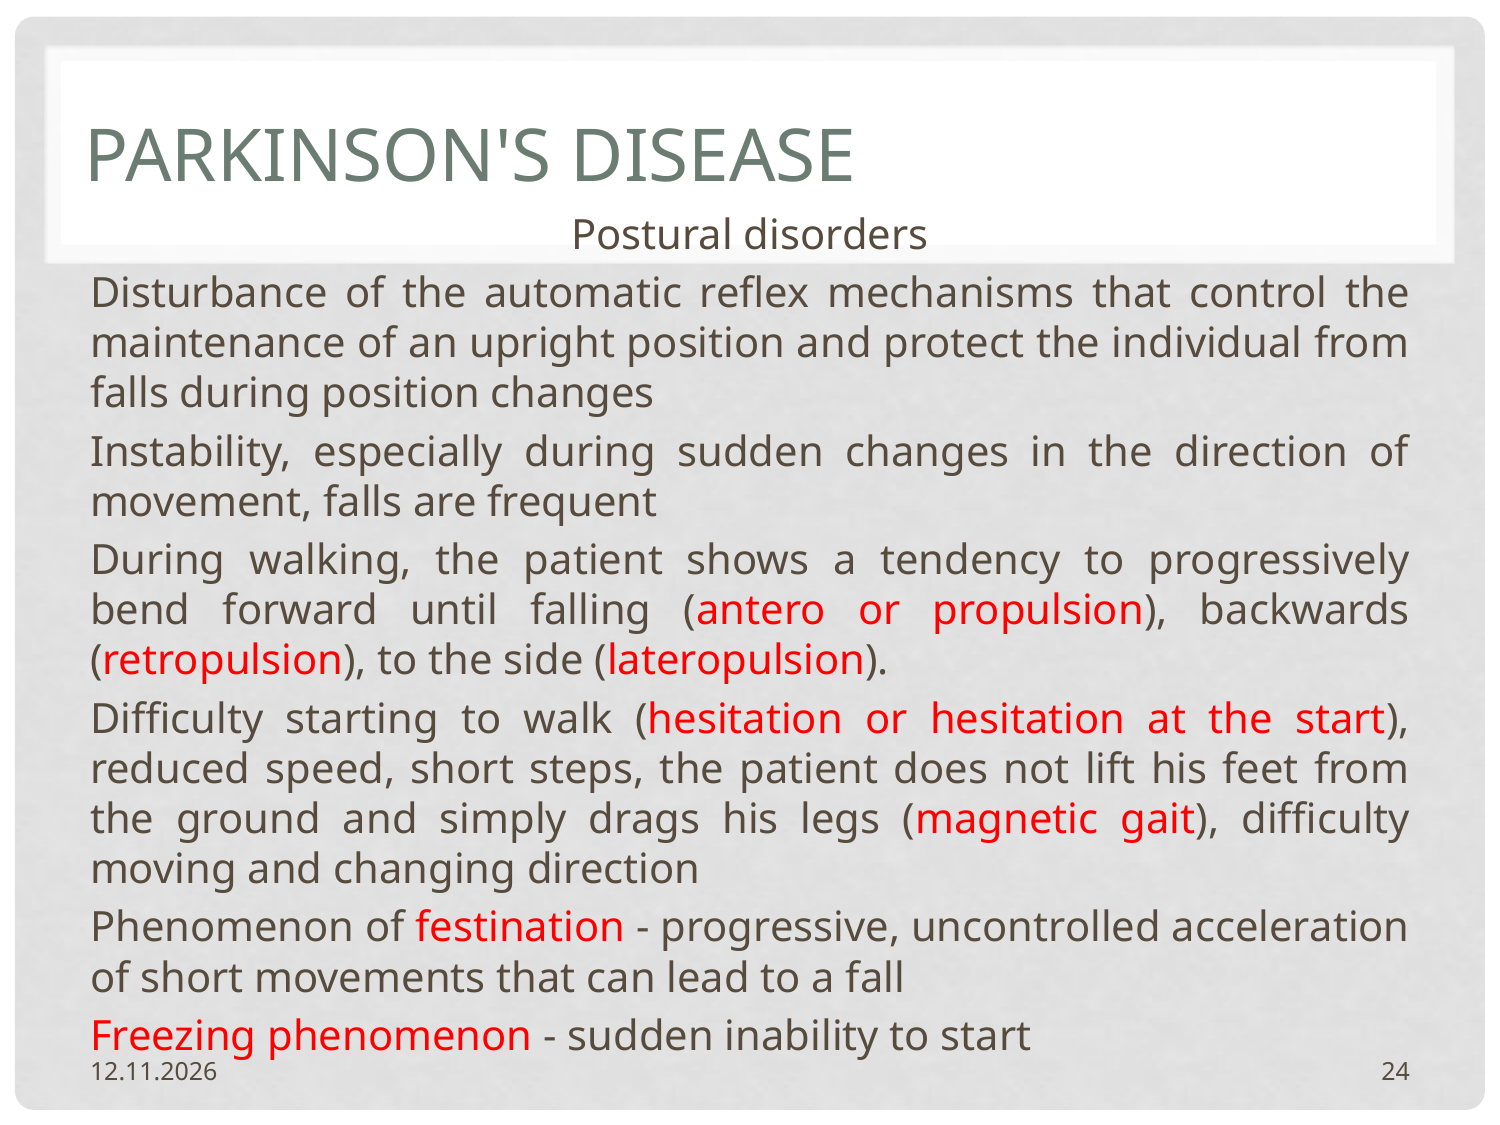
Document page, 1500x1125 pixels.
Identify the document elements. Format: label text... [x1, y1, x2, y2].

list Postural disorders Disturbance of the automatic reflex mechanisms that control the maintenance of an upright position and protect the individual from falls during position changes Instability, especially during sudden changes in the direction of movement, falls are frequent During walking, the patient shows a tendency to progressively bend forward until falling (antero or propulsion), backwards (retropulsion), to the side (lateropulsion). Difficulty starting to walk (hesitation or hesitation at the start), reduced speed, short steps, the patient does not lift his feet from the ground and simply drags his legs (magnetic gait), difficulty moving and changing direction Phenomenon of festination - progressive, uncontrolled acceleration of short movements that can lead to a fall Freezing phenomenon - sudden inability to start [75, 238, 1425, 1075]
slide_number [75, 1042, 425, 1103]
title PARKINSON'S DISEASE [69, 66, 1425, 238]
slide_number 24 [1074, 1042, 1425, 1103]
